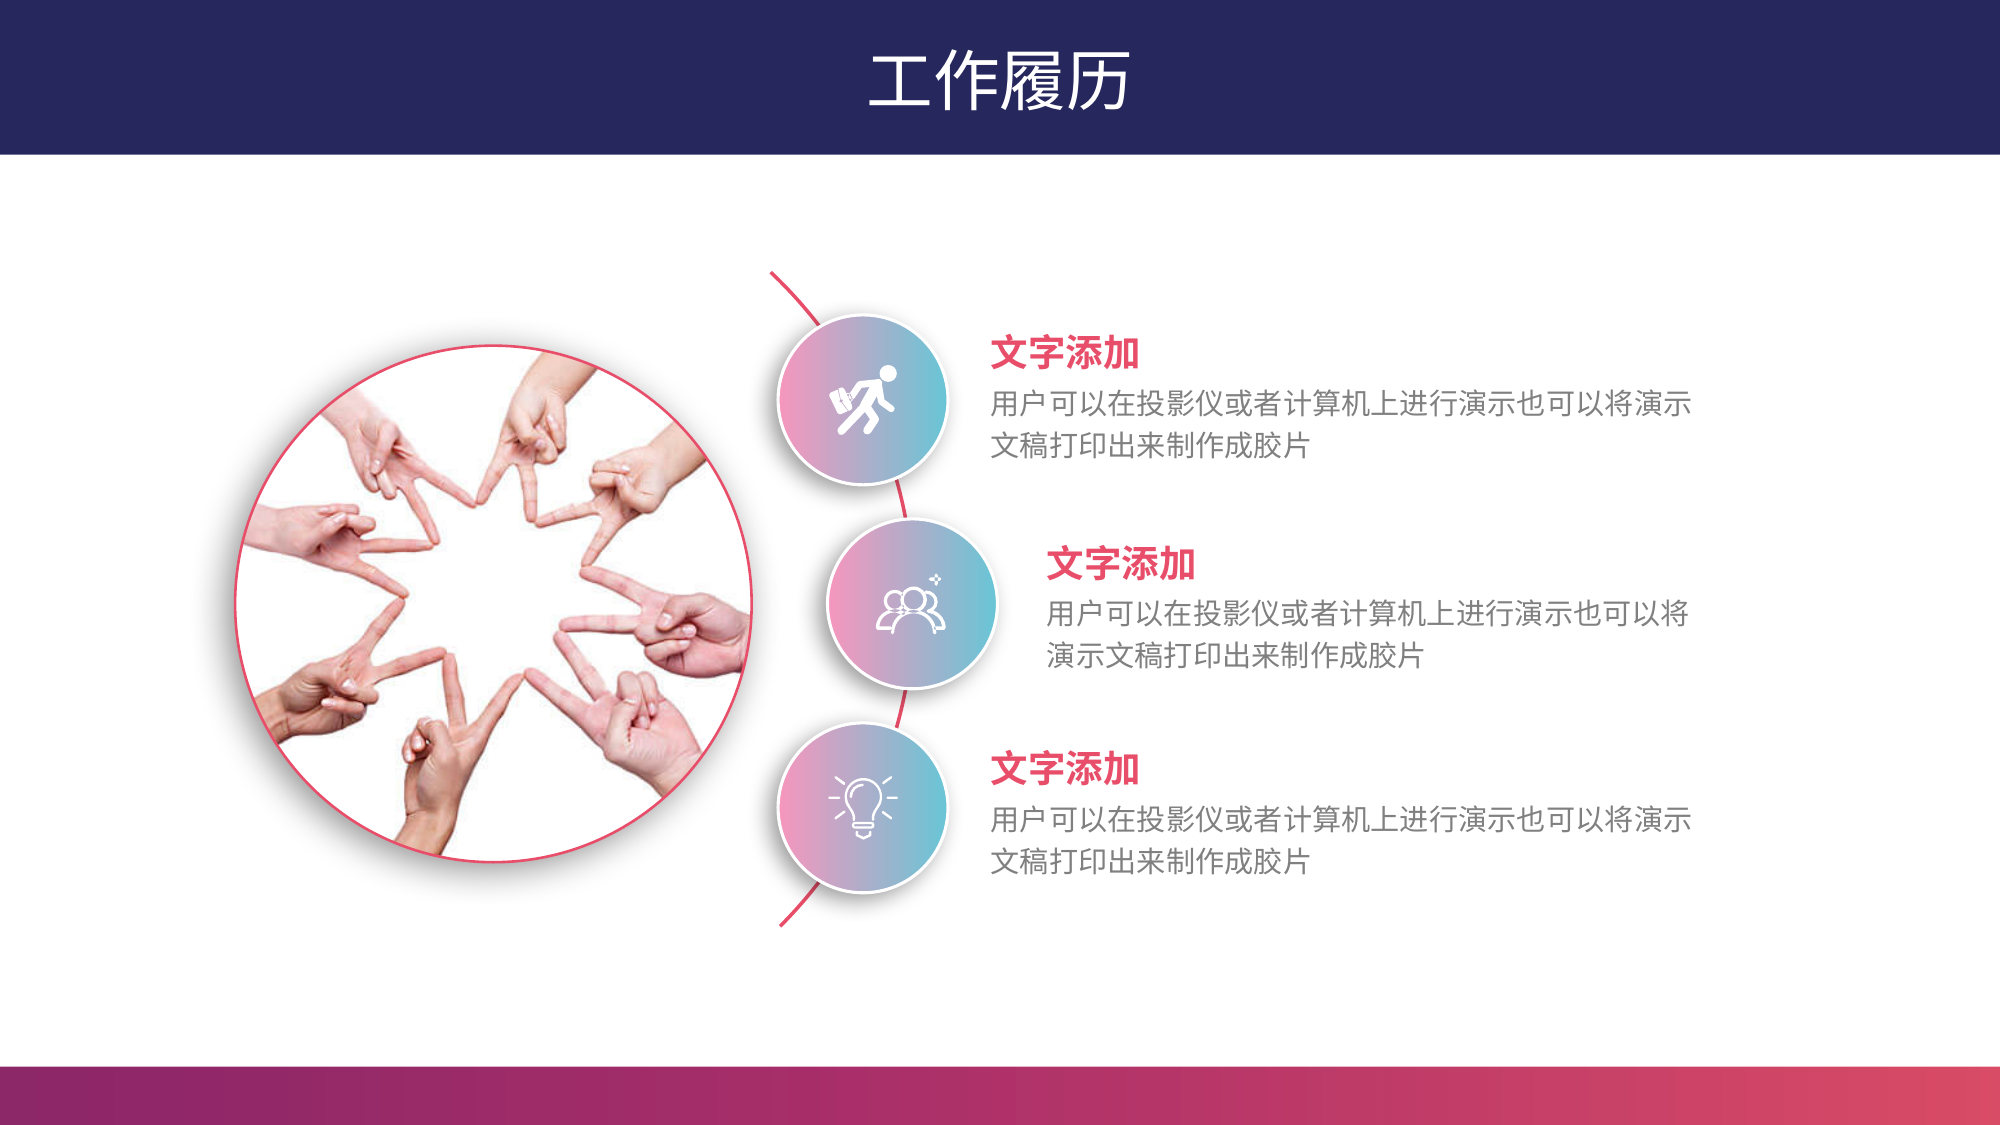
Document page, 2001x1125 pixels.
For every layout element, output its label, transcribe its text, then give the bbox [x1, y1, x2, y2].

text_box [1032, 523, 1720, 682]
text_box 工作履历 [407, 31, 1593, 126]
picture [0, 1067, 2000, 1125]
picture [0, 0, 2000, 154]
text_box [827, 518, 998, 689]
text_box [768, 269, 814, 314]
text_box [778, 722, 948, 893]
text_box [898, 496, 907, 509]
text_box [975, 312, 1727, 471]
text_box [895, 712, 904, 722]
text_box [778, 314, 948, 485]
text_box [975, 728, 1727, 887]
text_box [777, 900, 806, 929]
picture [235, 345, 752, 863]
